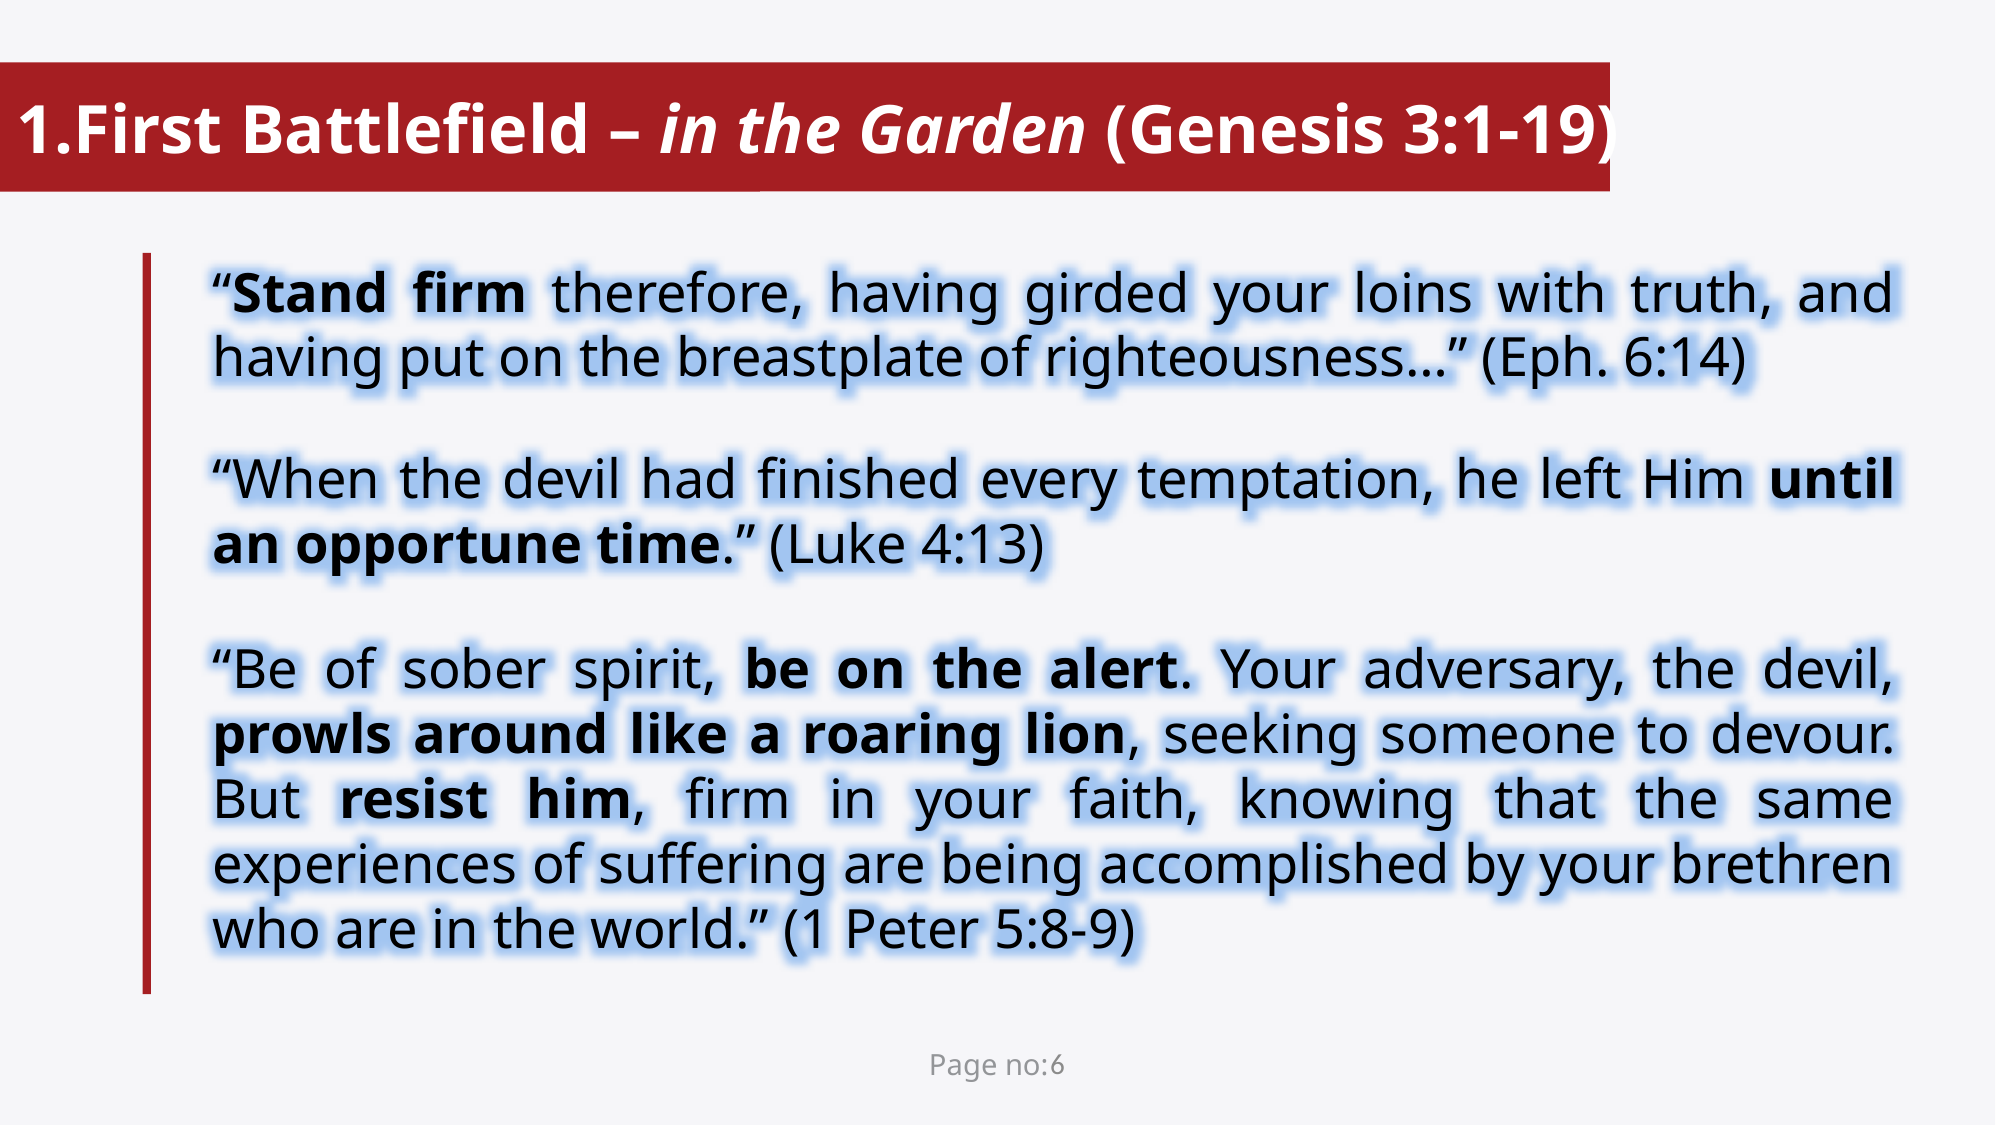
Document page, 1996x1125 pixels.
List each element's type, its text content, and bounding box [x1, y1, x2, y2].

text_box “Be of sober spirit, be on the alert. Your adversary, the devil, prowls around like a roaring lion, seeking someone to devour. But resist him, firm in your faith, knowing that the same experiences of suffering are being accomplished by your brethren who are in the world.” (1 Peter 5:8-9) [198, 626, 1911, 967]
text_box “When the devil had finished every temptation, he left Him until an opportune time.” (Luke 4:13) [198, 437, 1911, 583]
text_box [1, 62, 1648, 192]
text_box “Stand firm therefore, having girded your loins with truth, and having put on the breastplate of righteousness…” (Eph. 6:14) [198, 250, 1911, 396]
